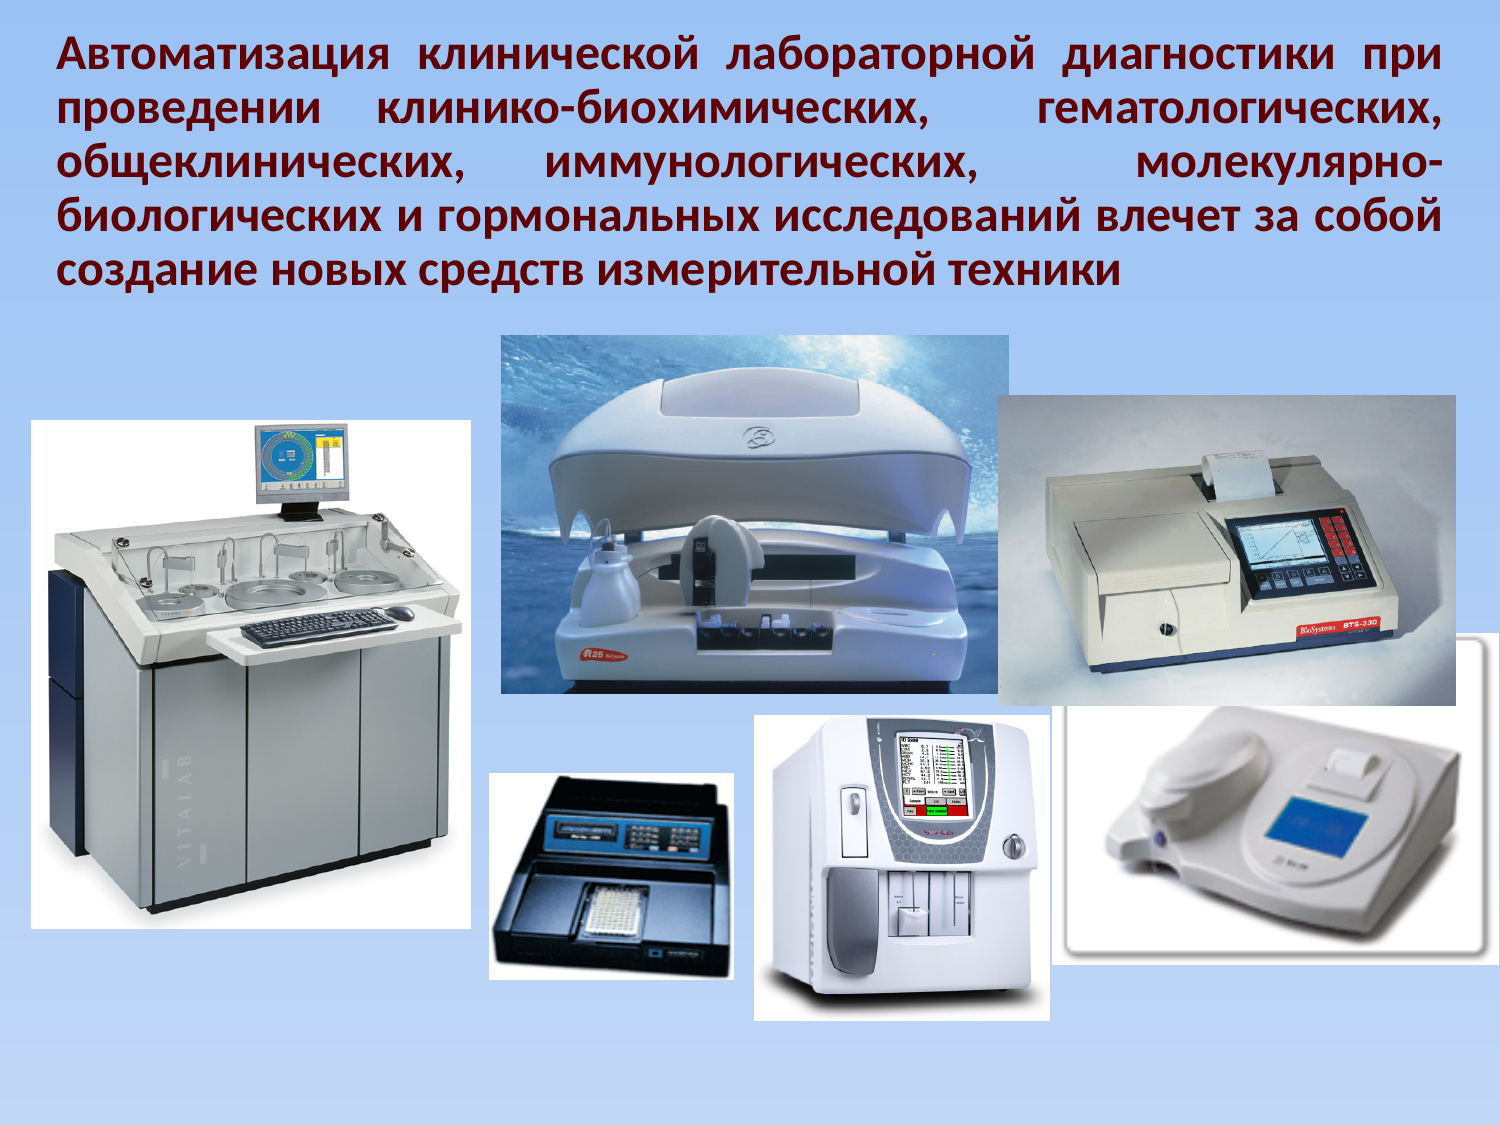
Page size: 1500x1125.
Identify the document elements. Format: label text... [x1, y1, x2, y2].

picture [31, 420, 471, 929]
picture [754, 715, 1050, 1021]
list Автоматизация клинической лабораторной диагностики при проведении клинико-биохимических, гематологических, общеклинических, иммунологических, молекулярно-биологических и гормональных исследований влечет за собой создание новых средств измерительной техники [41, 19, 1460, 268]
picture [489, 773, 734, 980]
picture [501, 335, 1499, 965]
